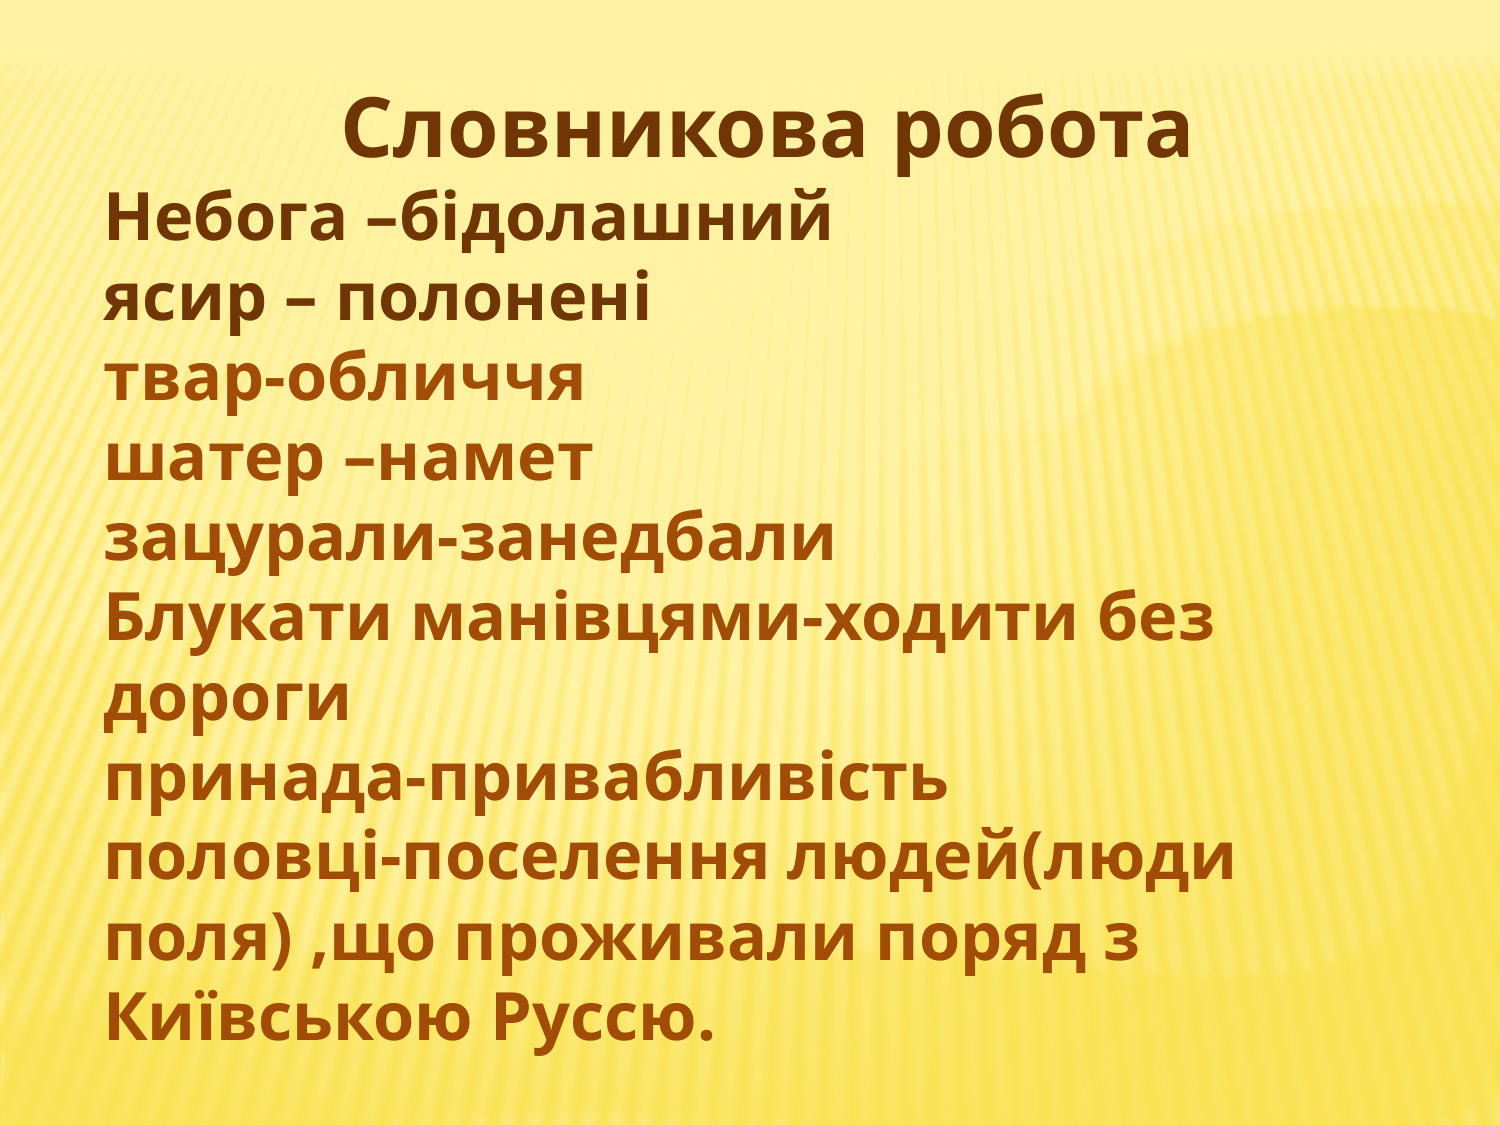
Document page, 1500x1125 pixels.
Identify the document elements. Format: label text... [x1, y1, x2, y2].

text_box Словникова робота Небога –бідолашний ясир – полонені твар-обличчя шатер –намет зацурали-занедбали Блукати манівцями-ходити без дороги принада-привабливість половці-поселення людей(люди поля) ,що проживали поряд з Київською Руссю. [88, 66, 1447, 1061]
